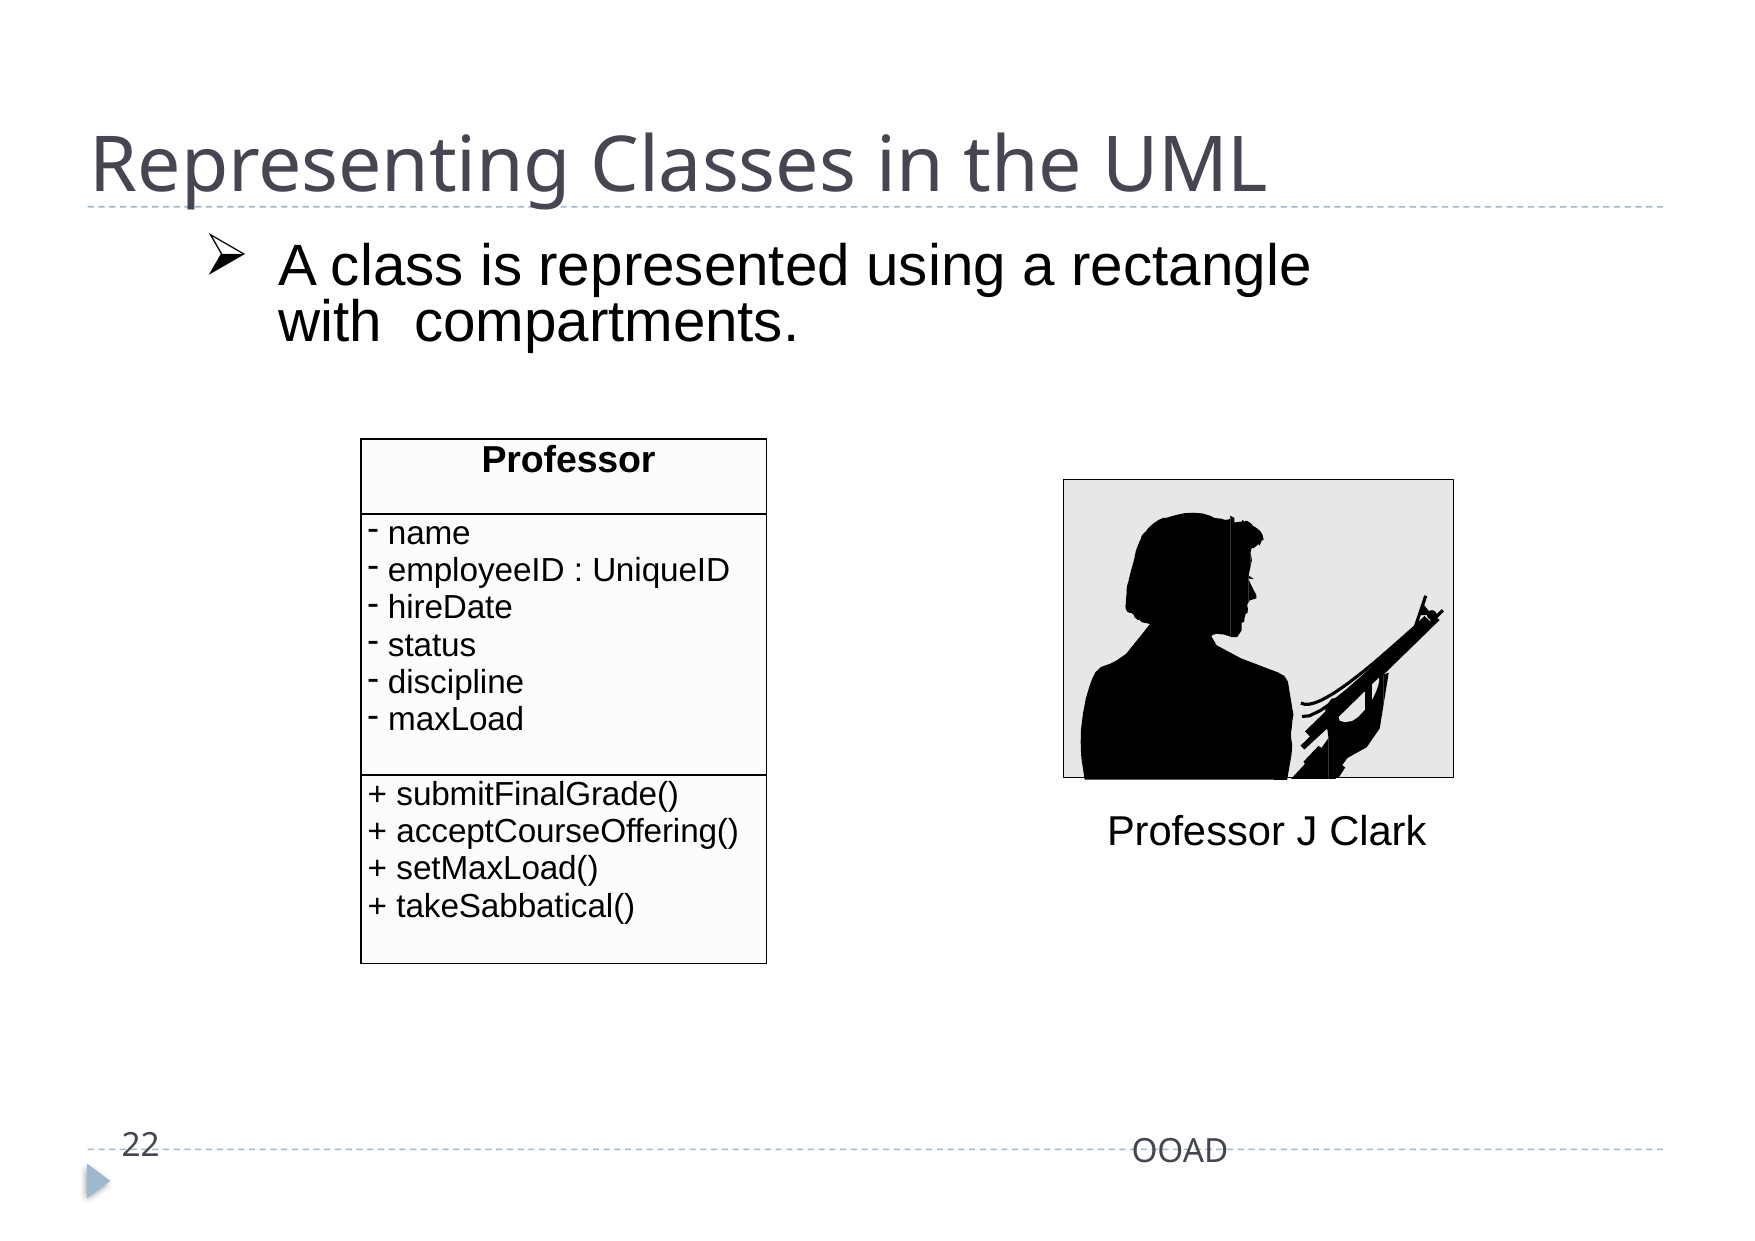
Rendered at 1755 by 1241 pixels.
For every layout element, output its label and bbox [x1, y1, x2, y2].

table_cell [362, 515, 766, 774]
table_cell [362, 776, 766, 963]
text_box [1063, 479, 1454, 780]
slide_number [117, 1149, 498, 1241]
text_box [1105, 803, 1429, 854]
text_box [201, 240, 1418, 353]
title [87, 0, 1667, 207]
table_header [362, 440, 766, 513]
text_box [214, 240, 241, 254]
footer [556, 1149, 1229, 1241]
